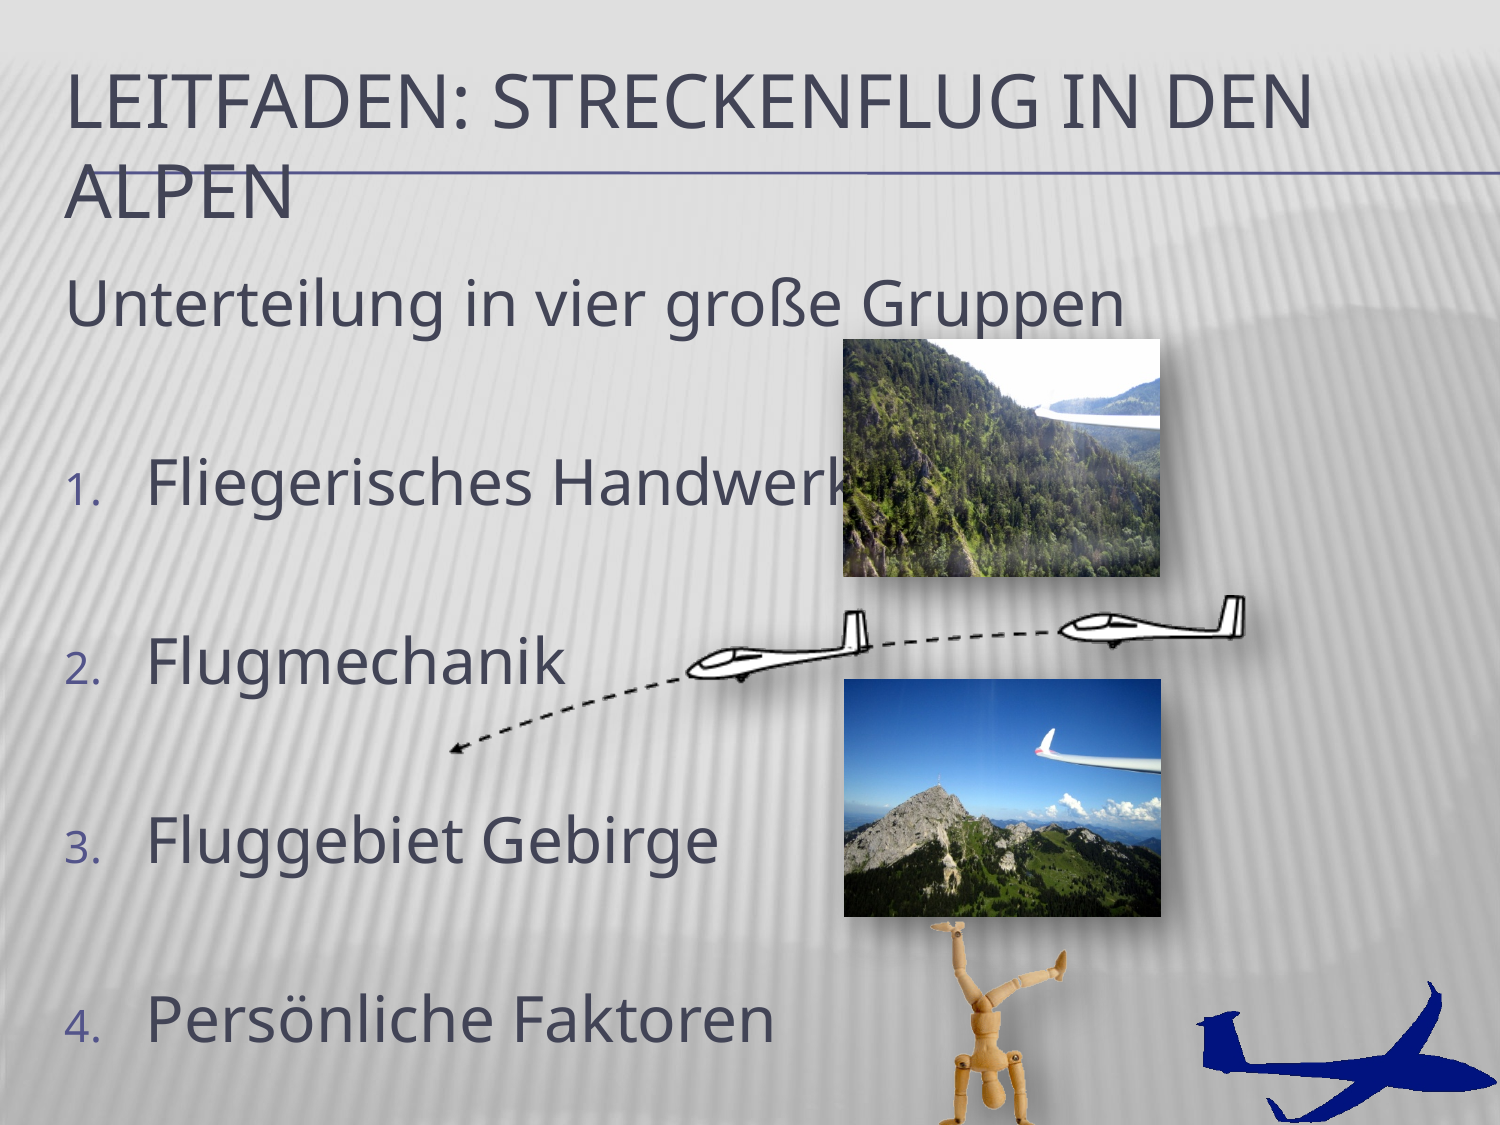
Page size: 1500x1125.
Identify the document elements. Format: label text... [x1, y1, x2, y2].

picture [843, 339, 1160, 578]
picture [1195, 978, 1500, 1125]
title Leitfaden: Streckenflug in den Alpen [50, 75, 1475, 213]
list Unterteilung in vier große Gruppen Fliegerisches Handwerk Flugmechanik Fluggebiet Gebirge Persönliche Faktoren [50, 254, 1475, 1067]
picture [445, 595, 1248, 1125]
